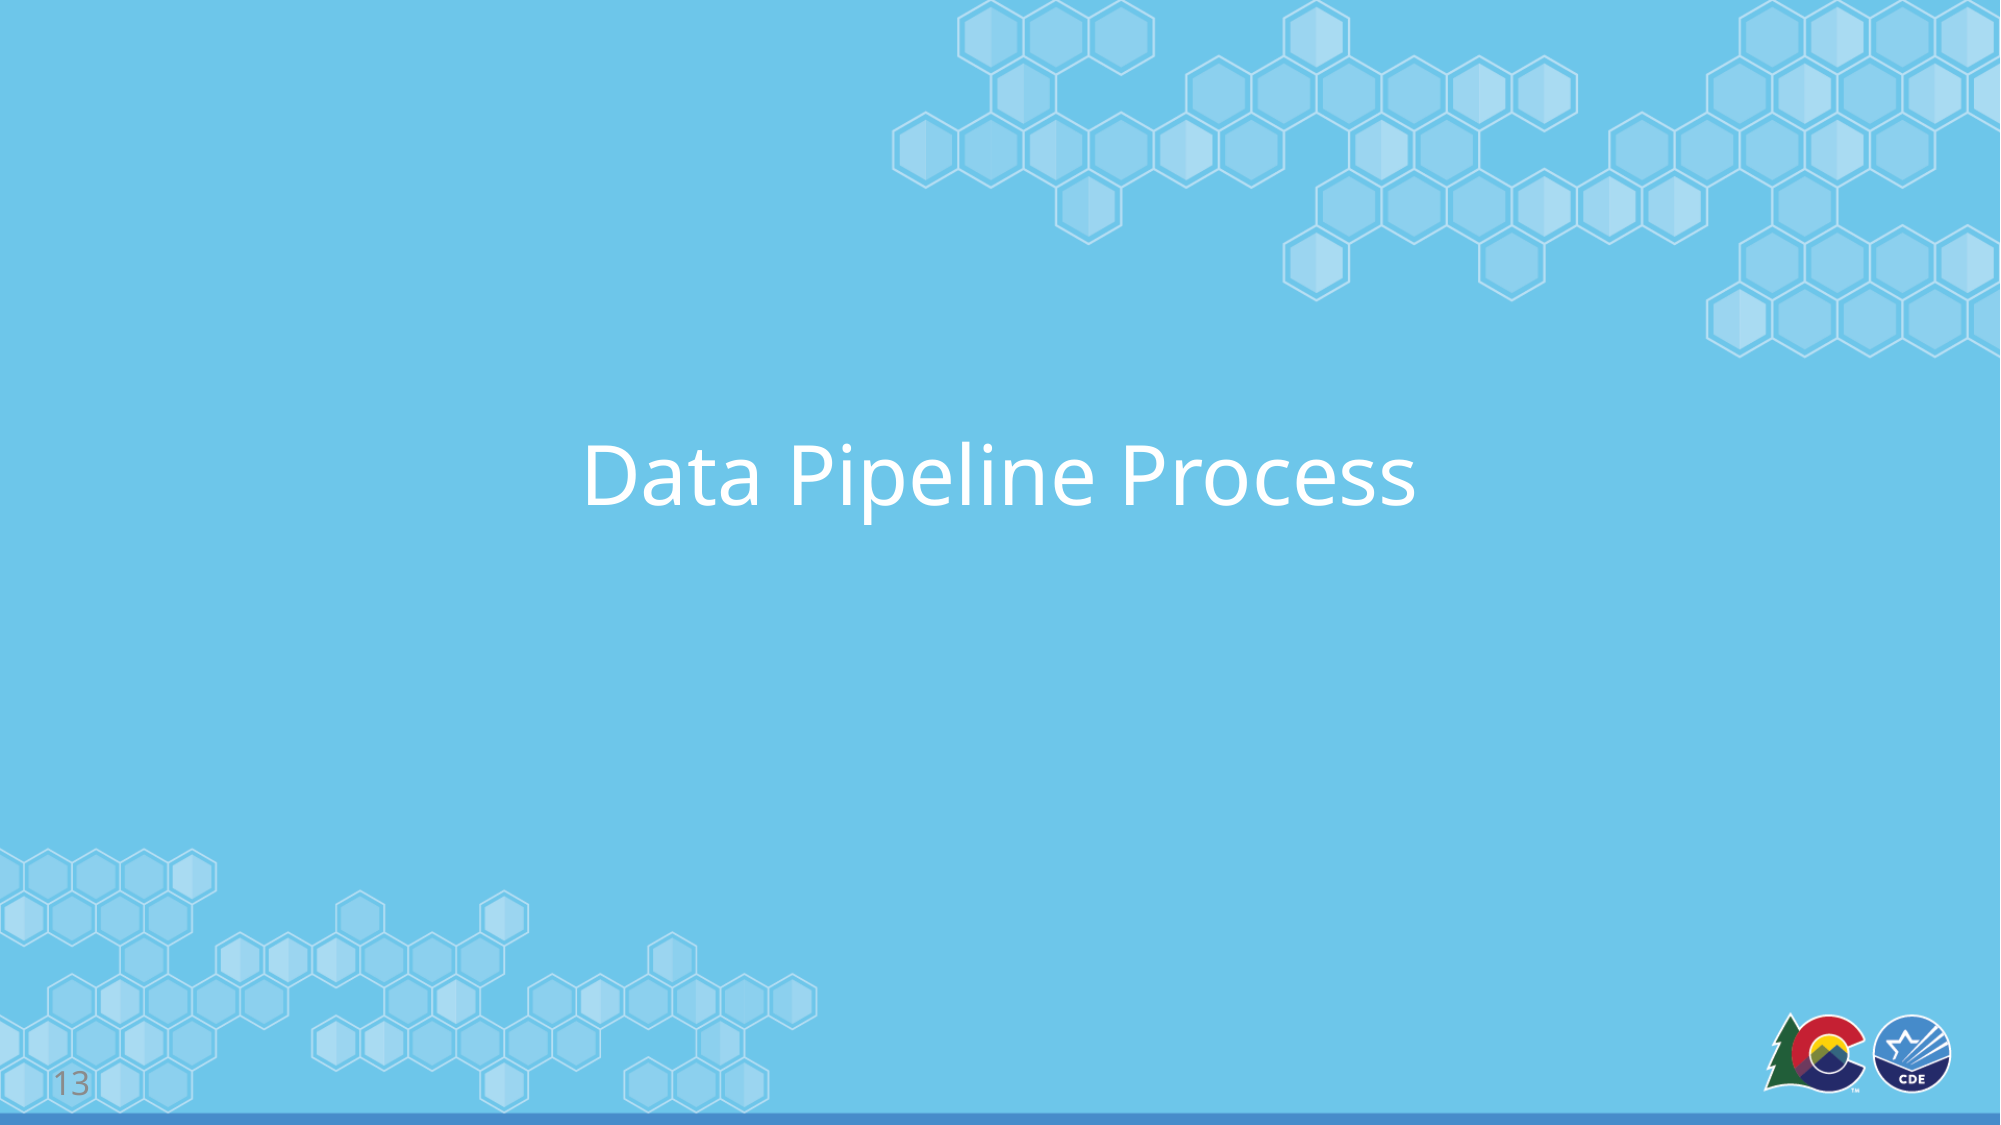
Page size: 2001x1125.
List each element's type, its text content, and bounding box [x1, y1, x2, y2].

slide_number 13 [37, 1054, 488, 1115]
picture [0, 810, 2000, 1125]
title Data Pipeline Process [0, 425, 2000, 810]
picture [0, 0, 2000, 425]
